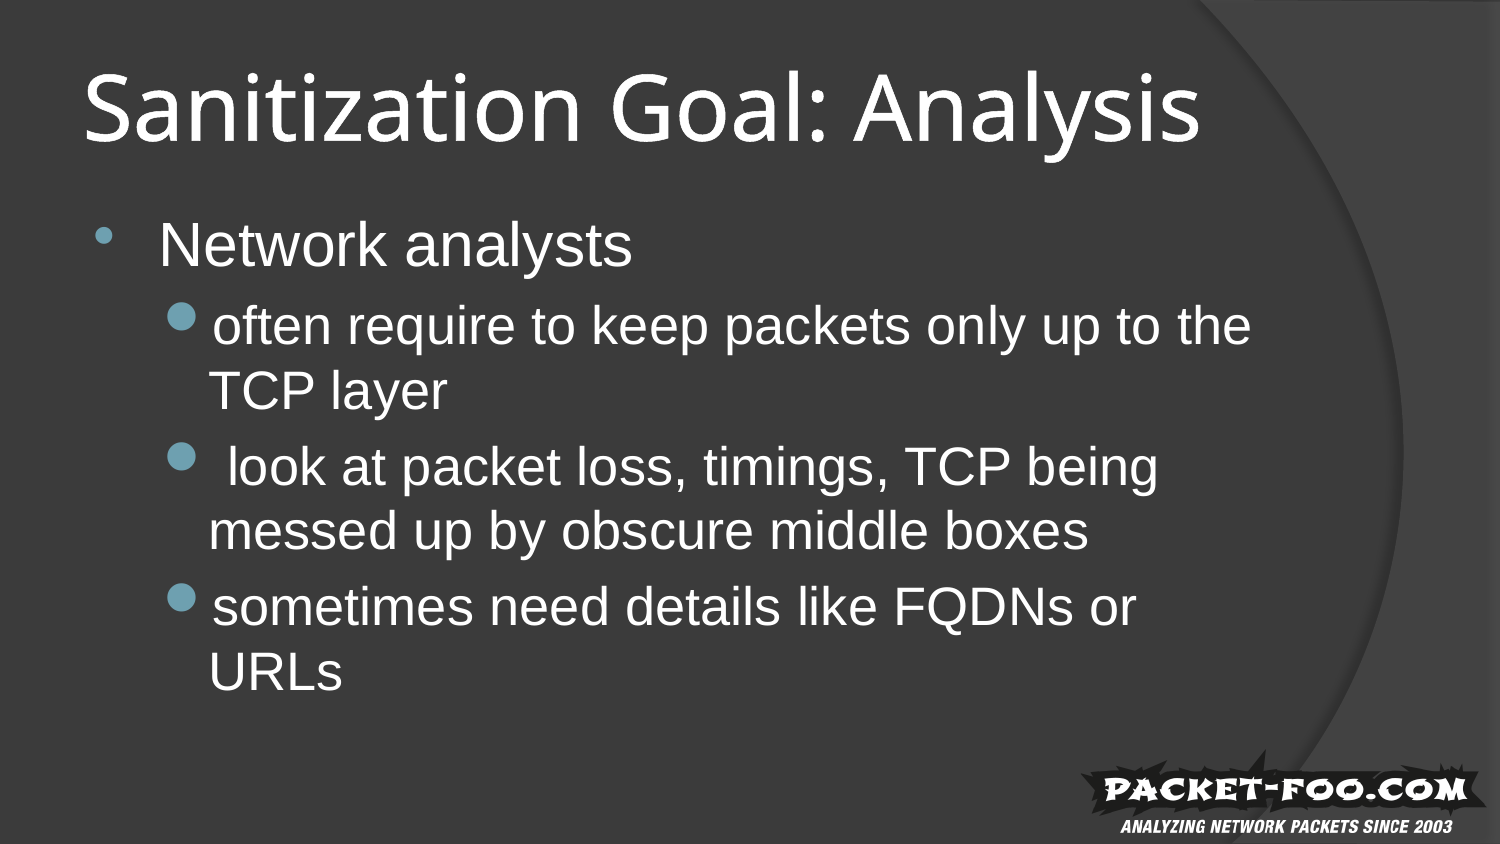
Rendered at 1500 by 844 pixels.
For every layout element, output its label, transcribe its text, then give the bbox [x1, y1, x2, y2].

picture [1080, 736, 1500, 843]
title Sanitization Goal: Analysis [75, 33, 1300, 175]
list Network analysts often require to keep packets only up to the TCP layer look at packet loss, timings, TCP being messed up by obscure middle boxes sometimes need details like FQDNs or URLs [75, 196, 1300, 754]
